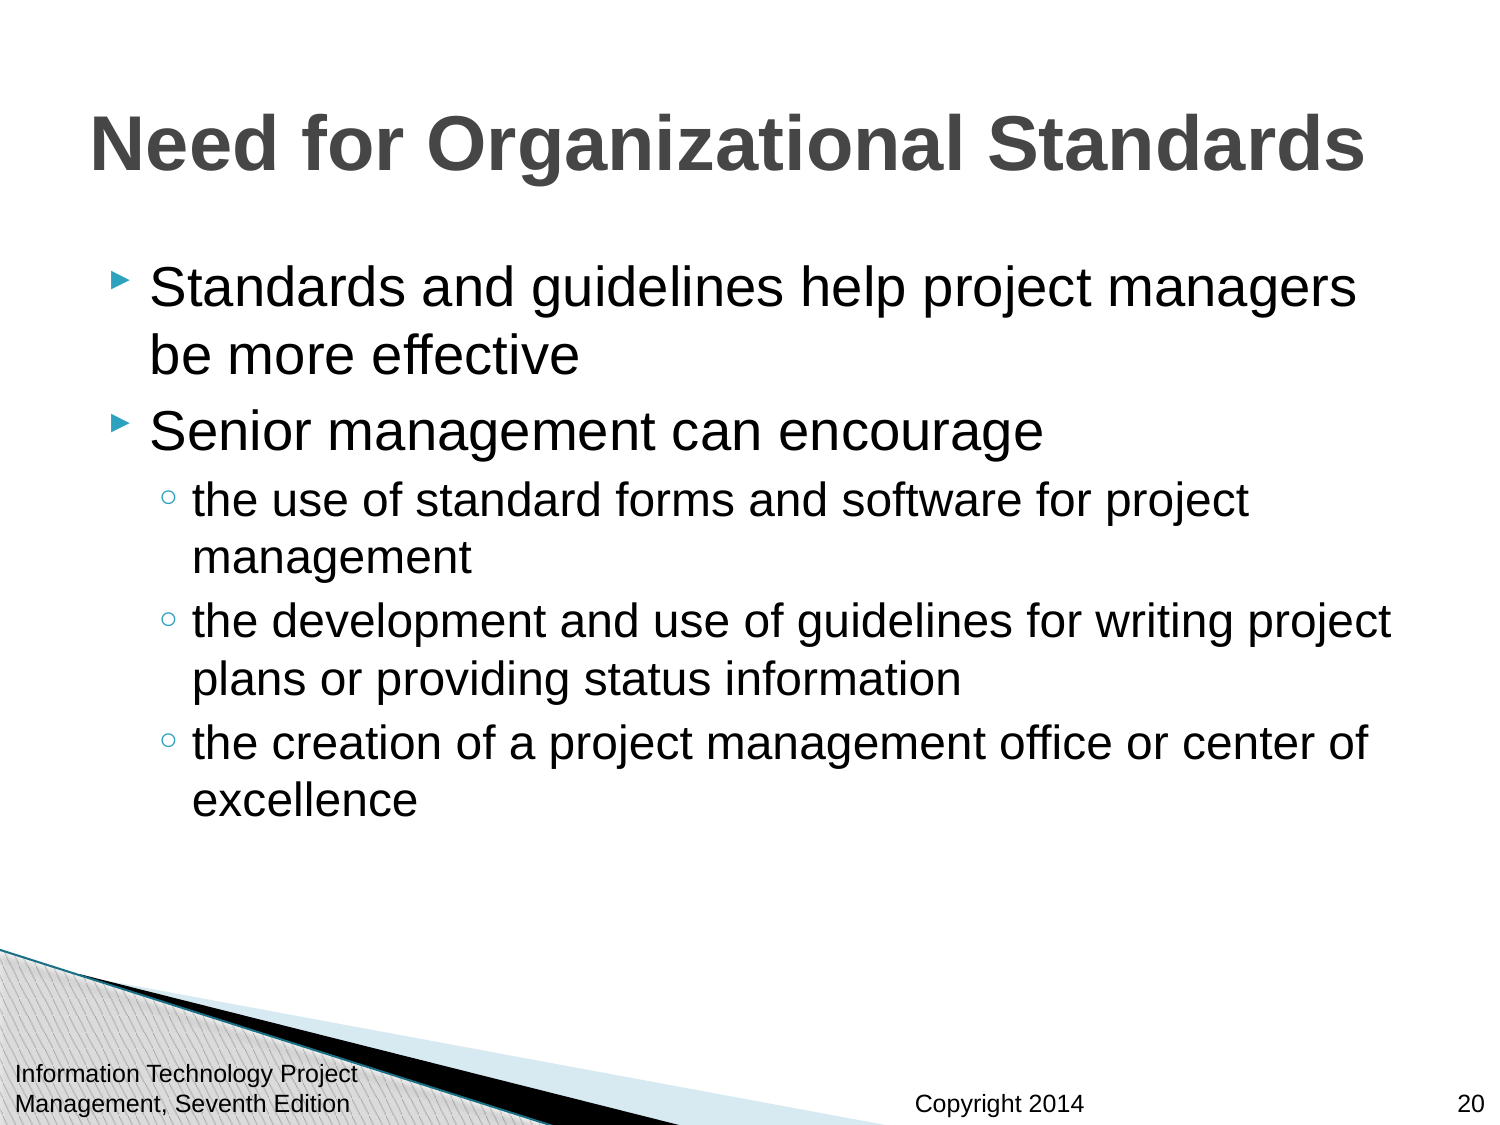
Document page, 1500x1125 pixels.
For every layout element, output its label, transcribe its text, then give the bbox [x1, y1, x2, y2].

title Need for Organizational Standards [75, 45, 1425, 233]
list Standards and guidelines help project managers be more effective Senior management can encourage the use of standard forms and software for project management the development and use of guidelines for writing project plans or providing status information the creation of a project management office or center of excellence [74, 242, 1426, 986]
footer Information Technology Project Management, Seventh Edition [0, 1065, 425, 1125]
slide_number 20 [1408, 1065, 1500, 1125]
